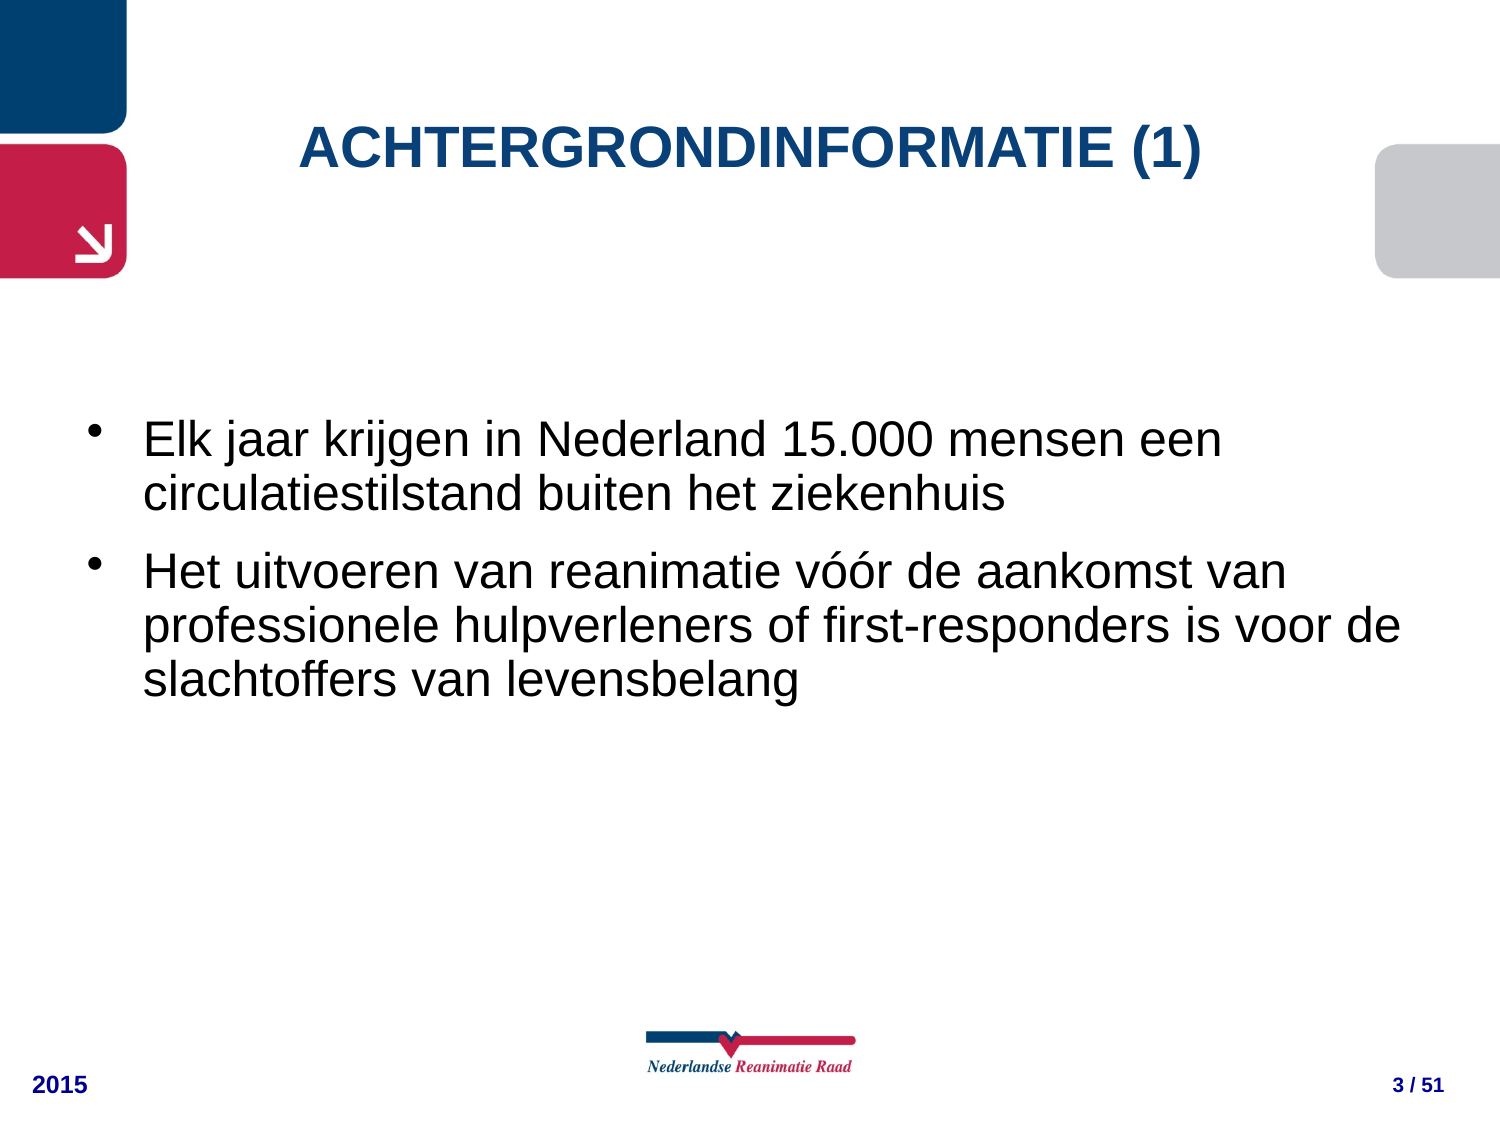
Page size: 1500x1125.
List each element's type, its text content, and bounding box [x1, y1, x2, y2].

picture [0, 0, 1500, 1125]
text_box ACHTERGRONDINFORMATIE (1) [33, 101, 1468, 177]
list Elk jaar krijgen in Nederland 15.000 mensen een circulatiestilstand buiten het ziekenhuis Het uitvoeren van reanimatie vóór de aankomst van professionele hulpverleners of first-responders is voor de slachtoffers van levensbelang [71, 405, 1430, 753]
